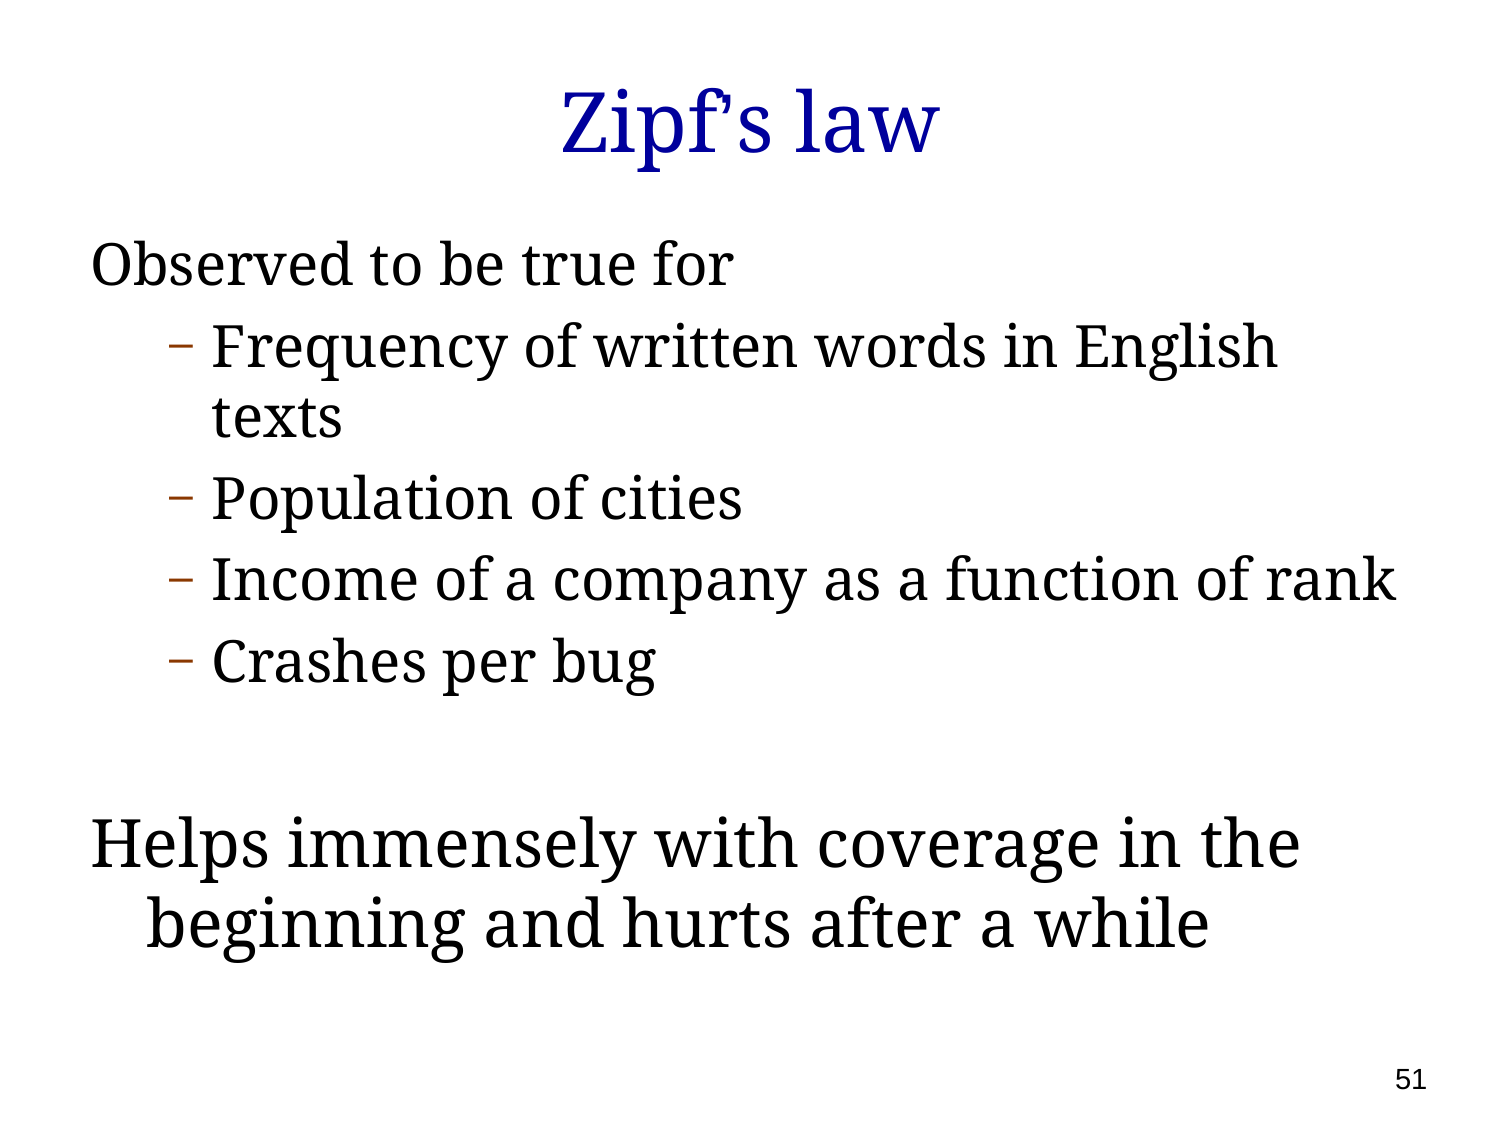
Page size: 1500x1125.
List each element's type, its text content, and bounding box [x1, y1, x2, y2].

title Zipf’s law [74, 47, 1426, 191]
slide_number 51 [1092, 1024, 1443, 1103]
list Observed to be true for Frequency of written words in English texts Population of cities Income of a company as a function of rank Crashes per bug Helps immensely with coverage in the beginning and hurts after a while [74, 219, 1426, 963]
